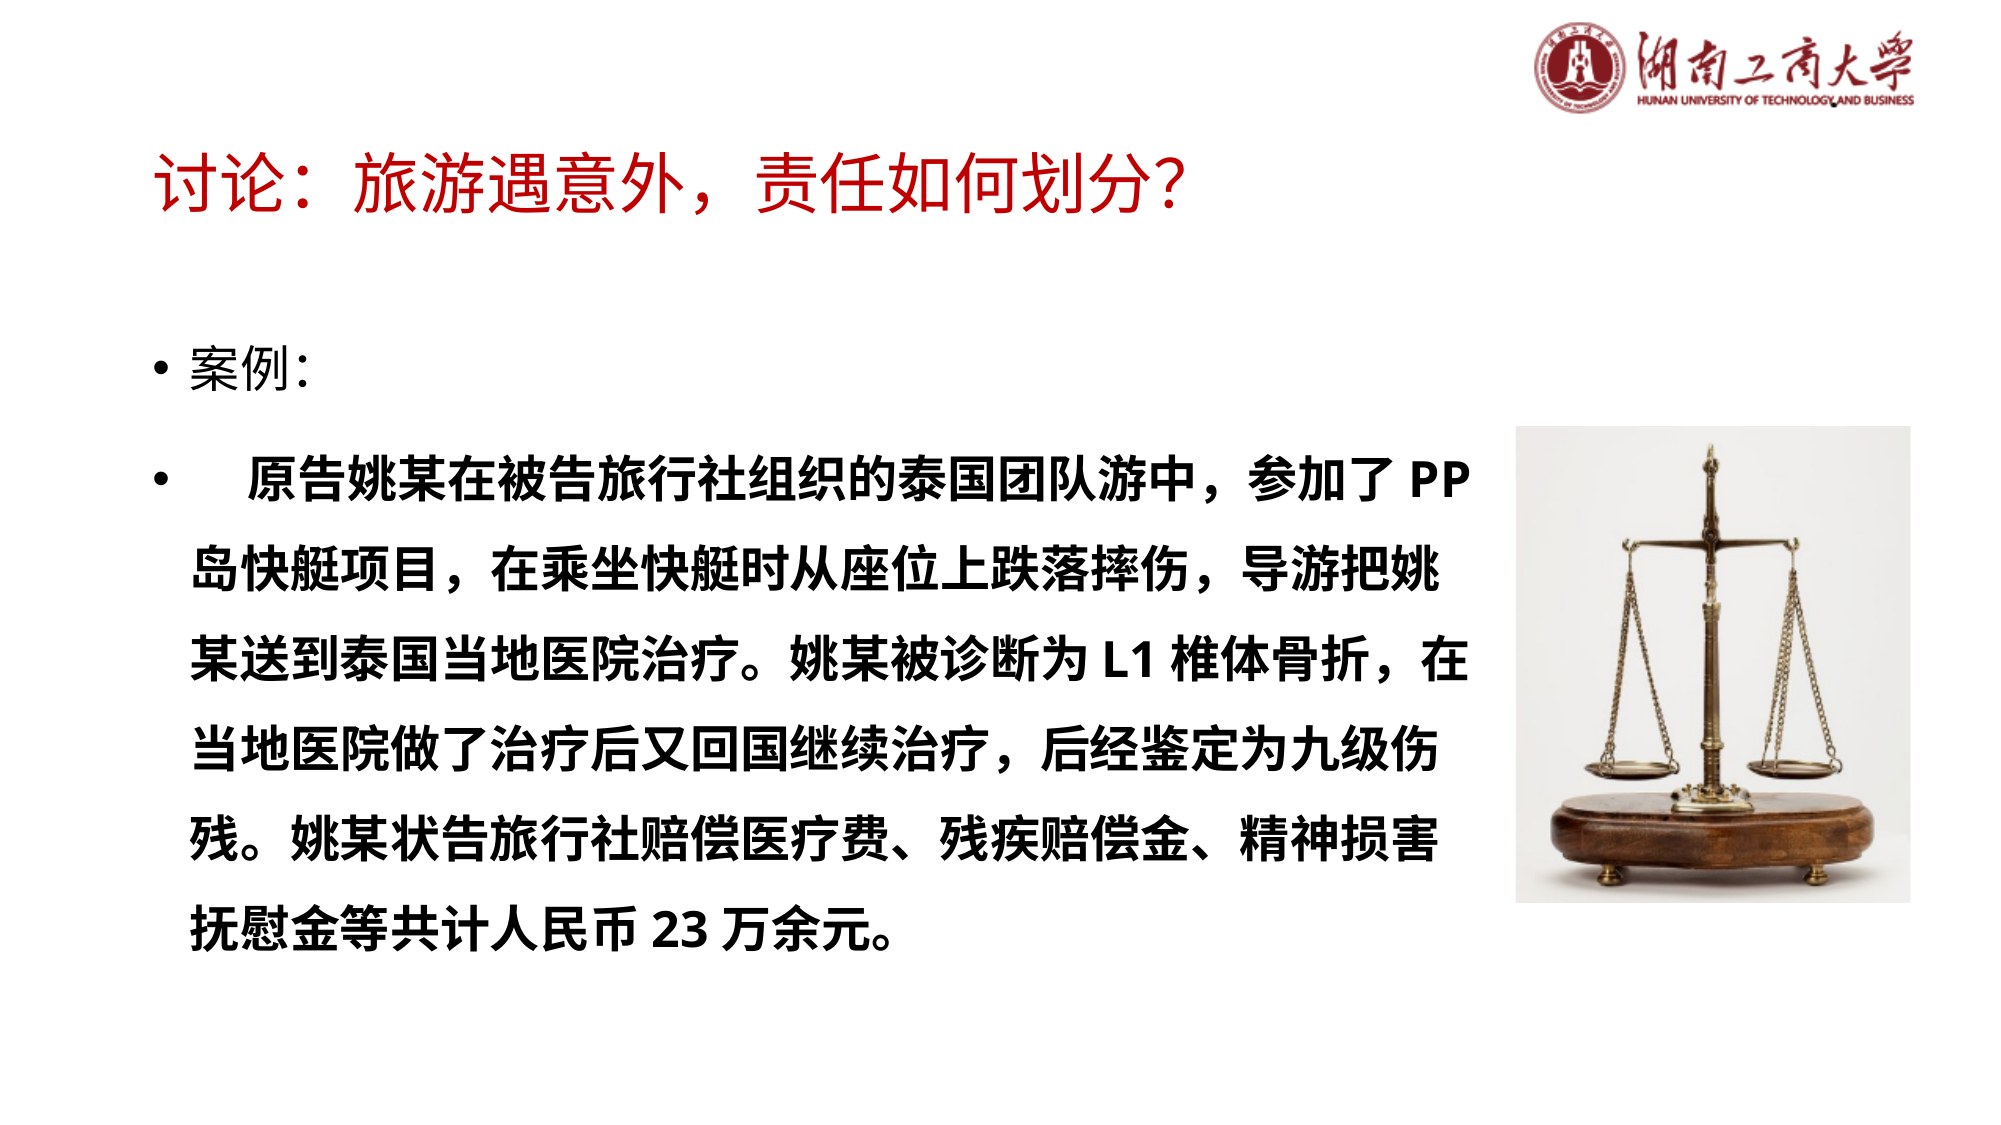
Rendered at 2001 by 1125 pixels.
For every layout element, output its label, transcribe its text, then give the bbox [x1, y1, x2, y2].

picture [1513, 426, 1914, 903]
list 案例： 原告姚某在被告旅行社组织的泰国团队游中，参加了PP岛快艇项目，在乘坐快艇时从座位上跌落摔伤，导游把姚某送到泰国当地医院治疗。姚某被诊断为L1椎体骨折，在当地医院做了治疗后又回国继续治疗，后经鉴定为九级伤残。姚某状告旅行社赔偿医疗费、残疾赔偿金、精神损害抚慰金等共计人民币23万余元。 [137, 299, 1493, 1014]
title 讨论：旅游遇意外，责任如何划分？ [137, 112, 1863, 262]
picture [1533, 21, 1922, 117]
